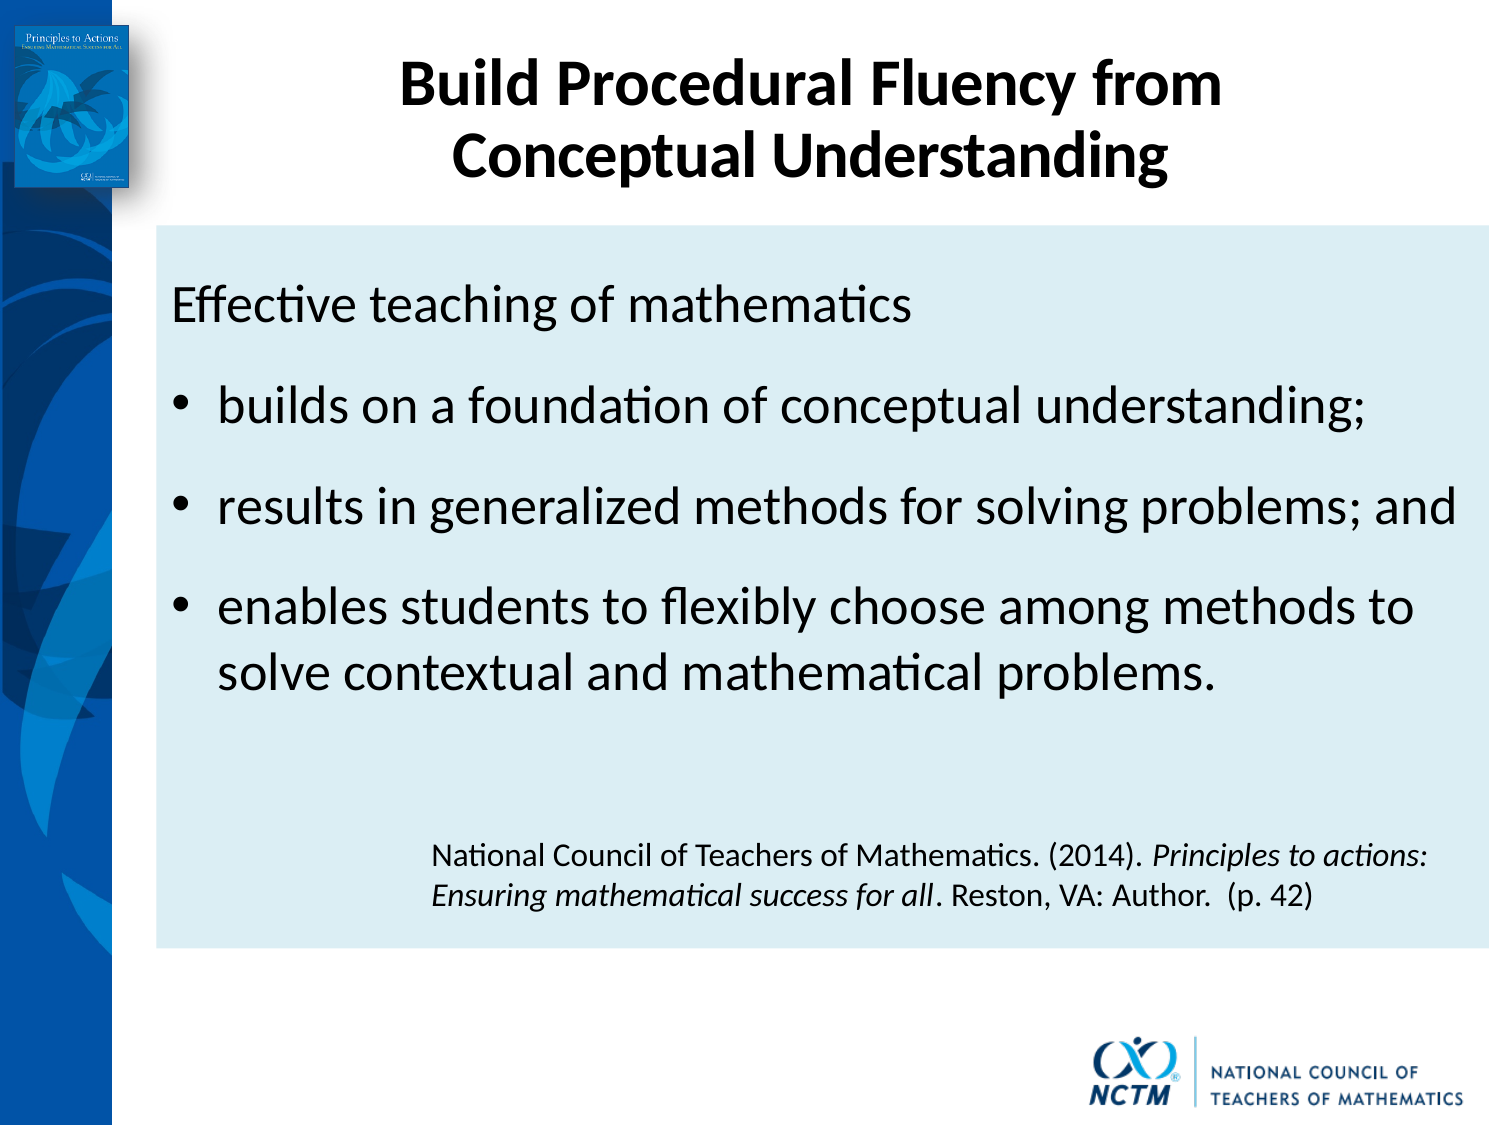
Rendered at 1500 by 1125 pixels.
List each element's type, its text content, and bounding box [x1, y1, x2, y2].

title Build Procedural Fluency from Conceptual Understanding [167, 11, 1470, 225]
picture [15, 26, 128, 187]
picture [0, 0, 112, 1125]
text_box National Council of Teachers of Mathematics. (2014). Principles to actions: Ensuring mathematical success for all. Reston, VA: Author. (p. 42) [416, 826, 1470, 921]
list Effective teaching of mathematics builds on a foundation of conceptual understanding; results in generalized methods for solving problems; and enables students to flexibly choose among methods to solve contextual and mathematical problems. [156, 225, 1489, 949]
